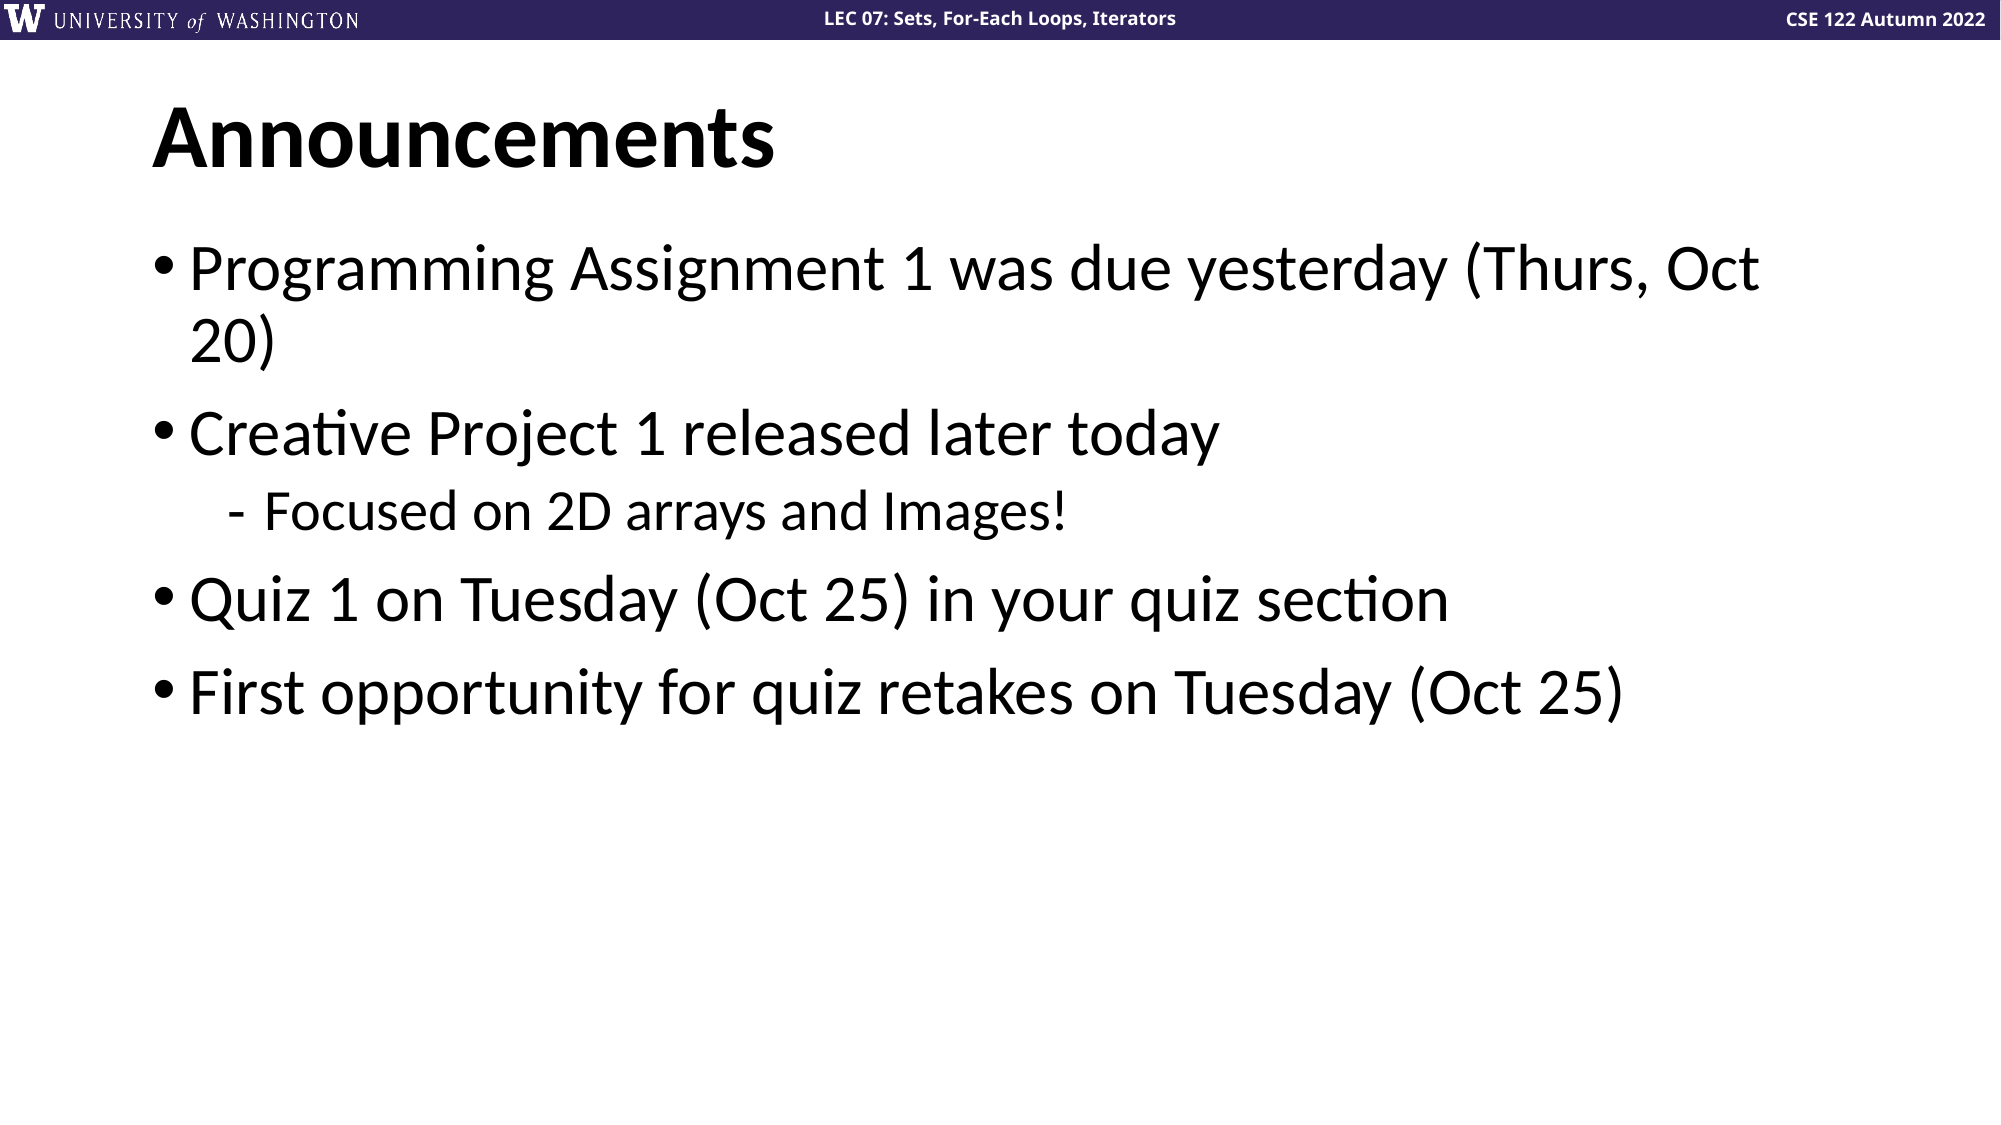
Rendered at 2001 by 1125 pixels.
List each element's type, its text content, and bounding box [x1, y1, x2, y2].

title Announcements [137, 74, 1863, 200]
list Programming Assignment 1 was due yesterday (Thurs, Oct 20) Creative Project 1 released later today Focused on 2D arrays and Images! Quiz 1 on Tuesday (Oct 25) in your quiz section First opportunity for quiz retakes on Tuesday (Oct 25) [137, 224, 1863, 1014]
picture [4, 4, 358, 33]
